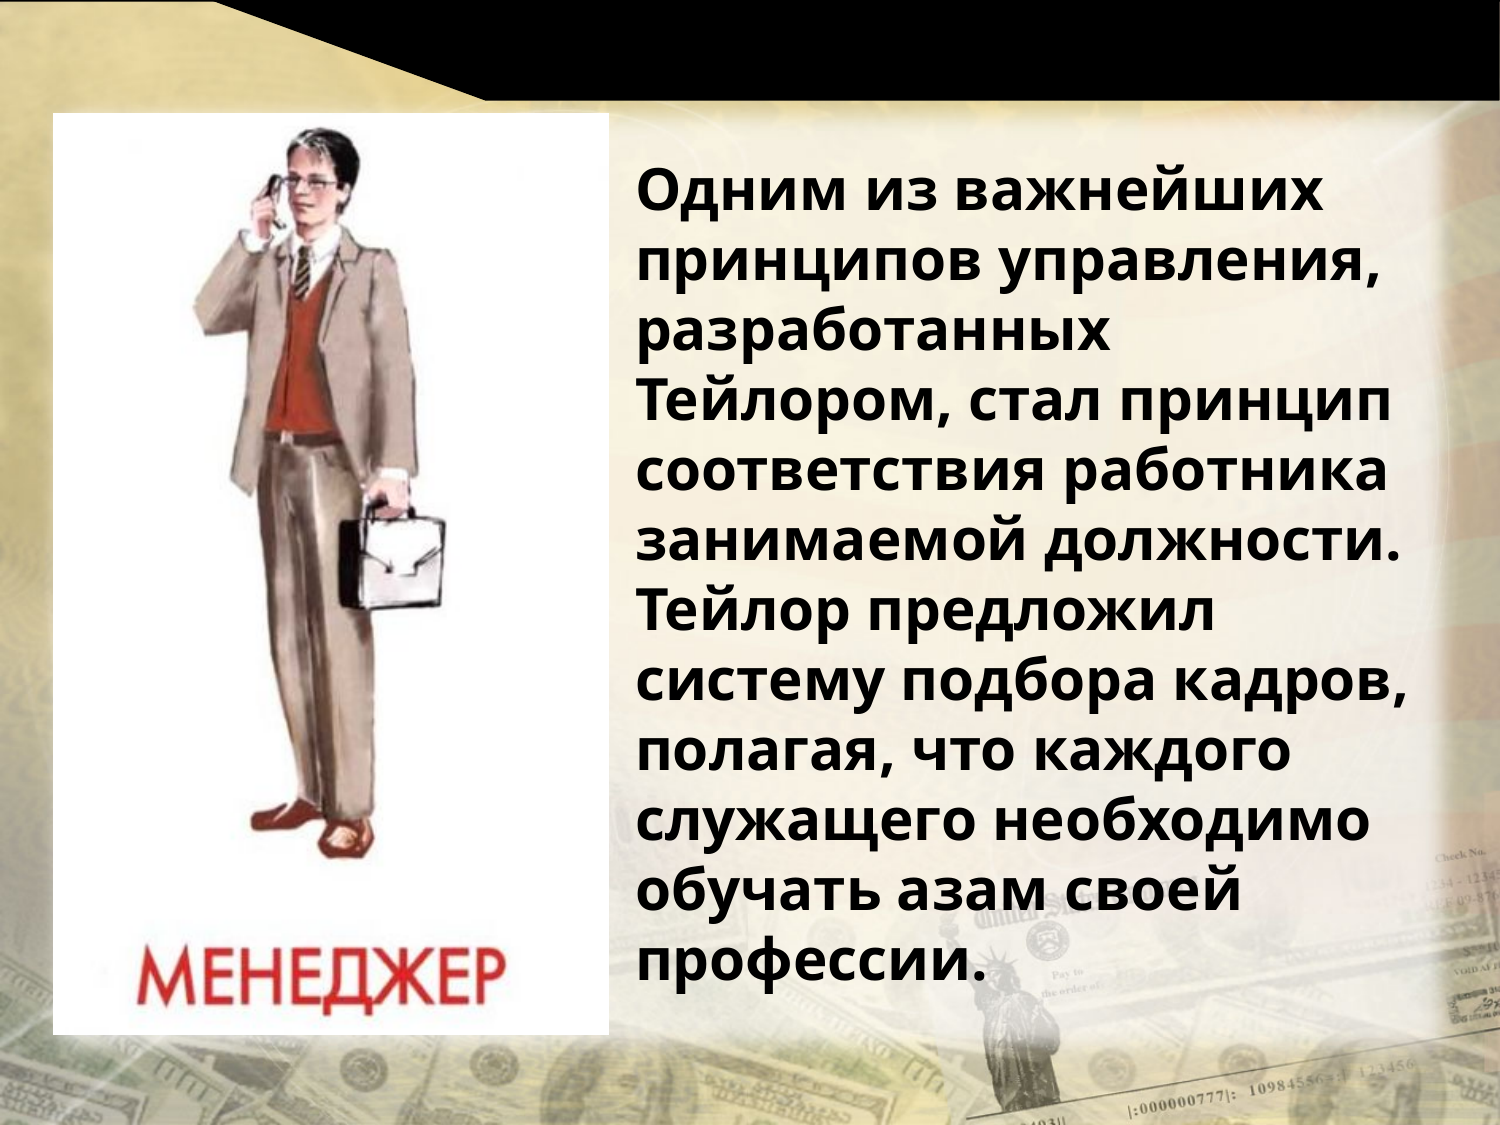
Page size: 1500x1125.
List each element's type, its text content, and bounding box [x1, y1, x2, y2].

list Одним из важнейших принципов управления, разработанных Тейлором, стал принцип соответствия работника занимаемой должности. Тейлор предложил систему подбора кадров, полагая, что каждого служащего необходимо обучать азам своей профессии. [620, 144, 1459, 1125]
picture [0, 2, 1500, 1125]
